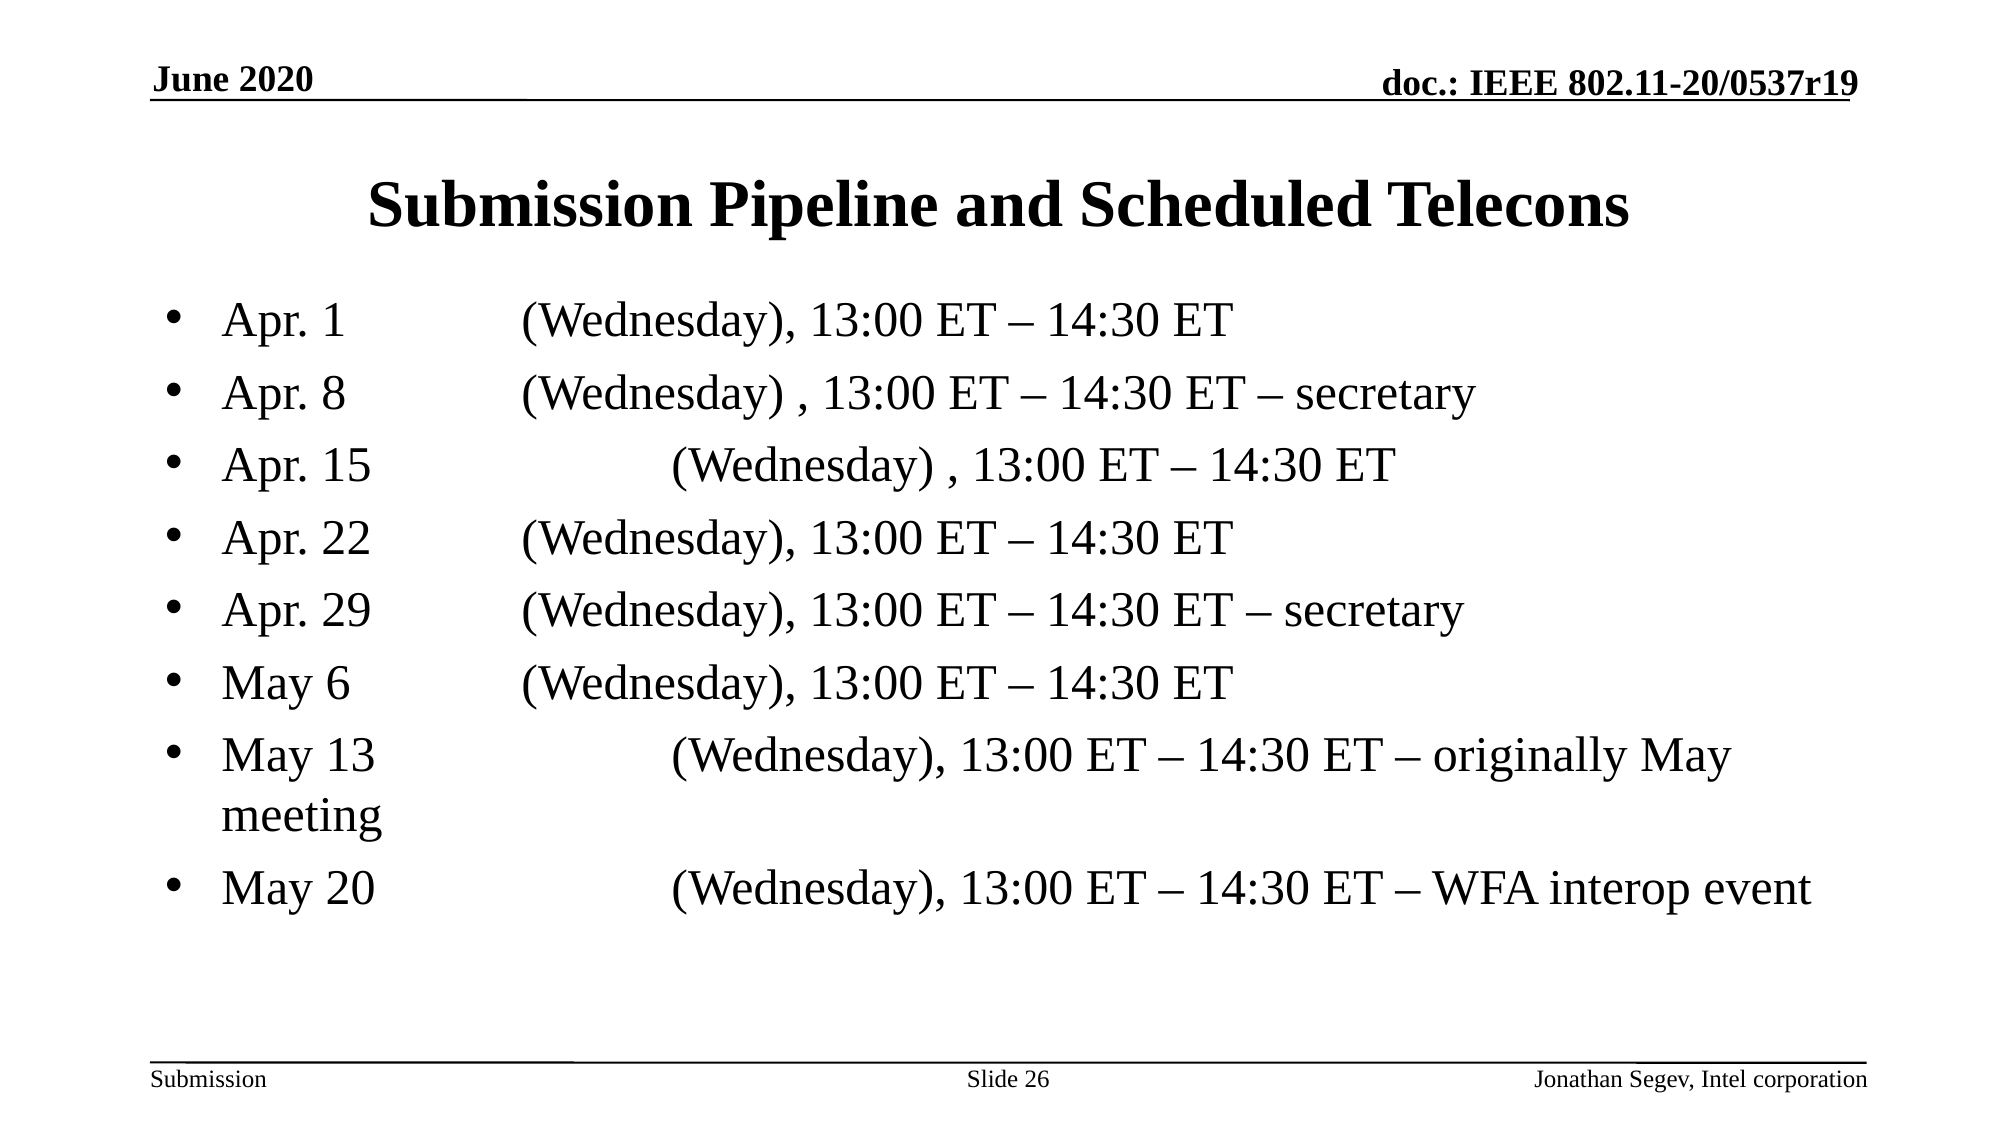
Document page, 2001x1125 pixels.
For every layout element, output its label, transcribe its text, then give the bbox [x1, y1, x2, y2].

slide_number Slide 26 [950, 1061, 1067, 1123]
footer Jonathan Segev, Intel corporation [1171, 1061, 1869, 1093]
list Apr. 1 (Wednesday), 13:00 ET – 14:30 ET Apr. 8 (Wednesday) , 13:00 ET – 14:30 ET – secretary Apr. 15 (Wednesday) , 13:00 ET – 14:30 ET Apr. 22 (Wednesday), 13:00 ET – 14:30 ET Apr. 29 (Wednesday), 13:00 ET – 14:30 ET – secretary May 6 (Wednesday), 13:00 ET – 14:30 ET May 13 (Wednesday), 13:00 ET – 14:30 ET – originally May meeting May 20 (Wednesday), 13:00 ET – 14:30 ET – WFA interop event [149, 278, 1850, 670]
title Submission Pipeline and Scheduled Telecons [149, 112, 1850, 278]
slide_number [152, 54, 563, 100]
